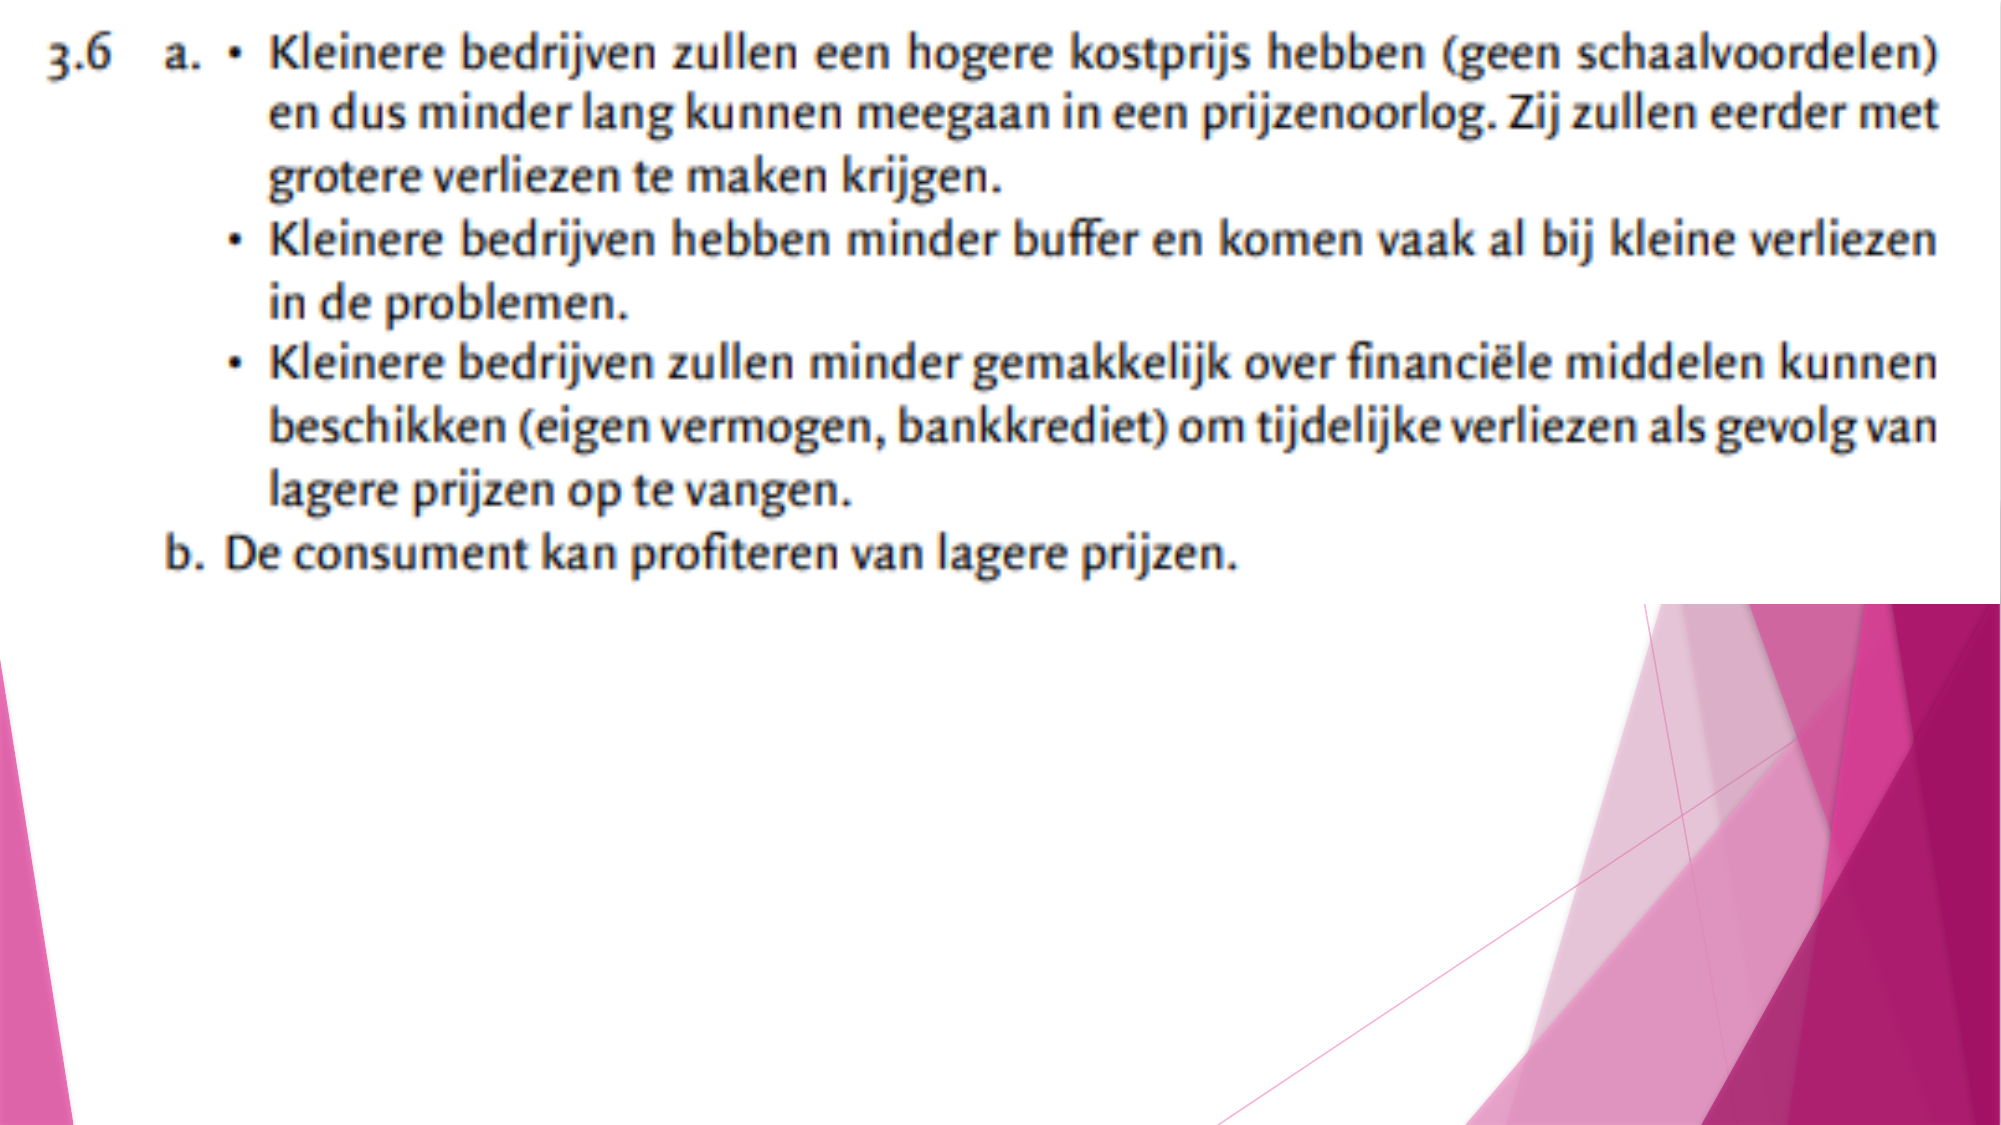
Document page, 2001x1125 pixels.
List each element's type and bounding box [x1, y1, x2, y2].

picture [0, 0, 2000, 604]
